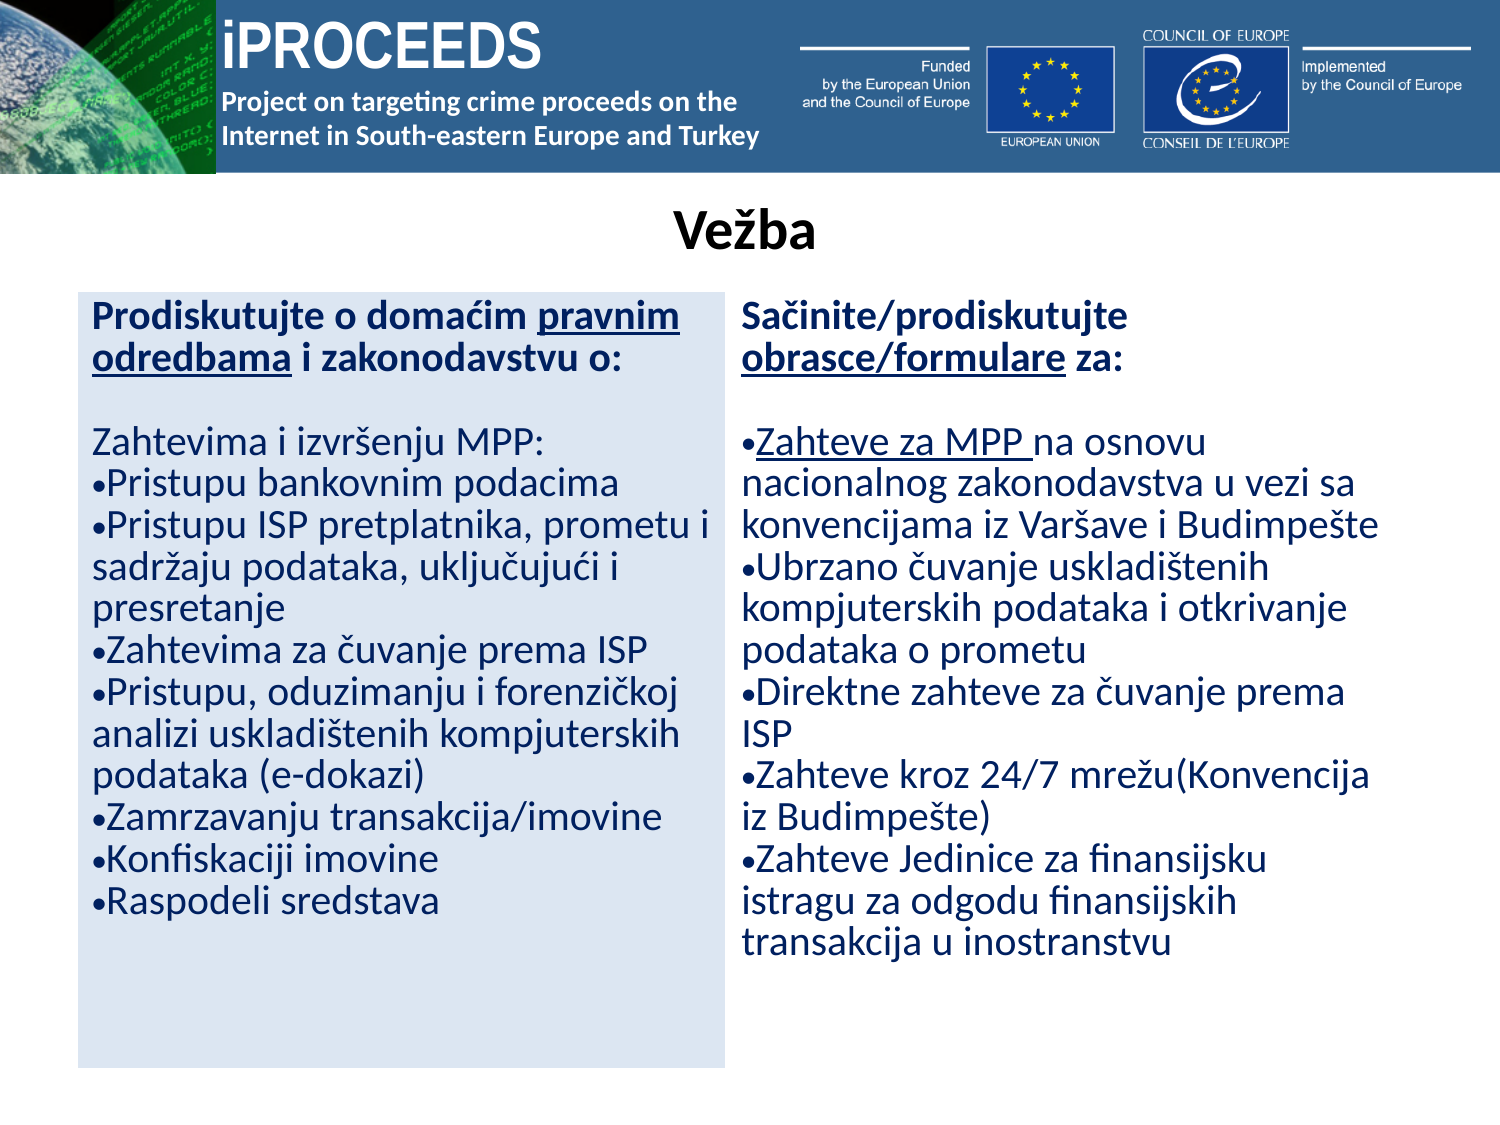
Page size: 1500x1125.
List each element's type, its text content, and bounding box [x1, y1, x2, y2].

picture [0, 0, 216, 174]
table_header Prodiskutujte o domaćim pravnim odredbama i zakonodavstvu o: Zahtevima i izvršenju MPP: Pristupu bankovnim podacima Pristupu ISP pretplatnika, prometu i sadržaju podataka, uključujući i presretanje Zahtevima za čuvanje prema ISP Pristupu, oduzimanju i forenzičkoj analizi uskladištenih kompjuterskih podataka (e-dokazi) Zamrzavanju transakcija/imovine Konfiskaciji imovine Raspodeli sredstava [78, 292, 725, 1068]
table_header Sačinite/prodiskutujte obrasce/formulare za: Zahteve za MPP na osnovu nacionalnog zakonodavstva u vezi sa konvencijama iz Varšave i Budimpešte Ubrzano čuvanje uskladištenih kompjuterskih podataka i otkrivanje podataka o prometu Direktne zahteve za čuvanje prema ISP Zahteve kroz 24/7 mrežu(Konvencija iz Budimpešte) Zahteve Jedinice za finansijsku istragu za odgodu finansijskih transakcija u inostranstvu [727, 292, 1399, 1068]
picture [800, 30, 1471, 148]
title Vežba [76, 172, 1428, 280]
